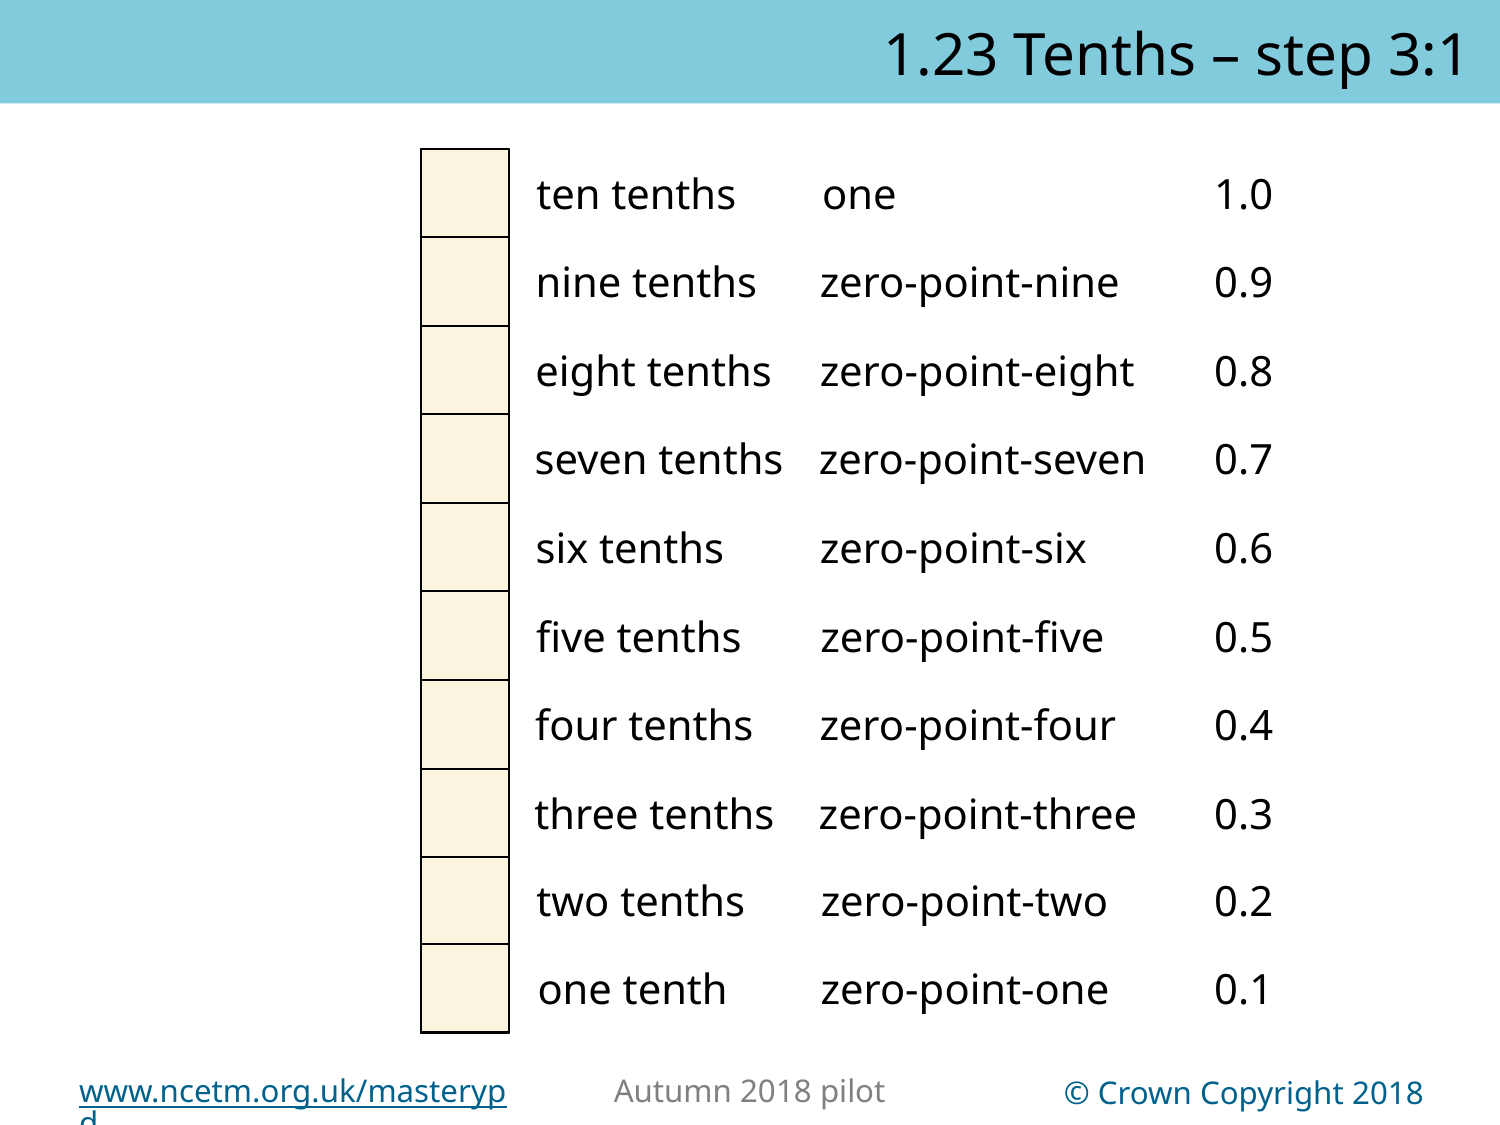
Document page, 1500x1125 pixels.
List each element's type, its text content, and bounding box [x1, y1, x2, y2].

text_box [420, 599, 1287, 681]
text_box one [807, 160, 912, 226]
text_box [420, 776, 1287, 858]
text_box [420, 952, 1287, 1033]
text_box [420, 148, 510, 236]
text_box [420, 687, 1287, 769]
text_box ten tenths [521, 160, 752, 226]
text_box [420, 236, 1287, 326]
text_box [420, 865, 1287, 945]
text_box 1.0 [1199, 160, 1289, 226]
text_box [420, 333, 1287, 415]
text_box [420, 510, 1287, 592]
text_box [420, 422, 1287, 504]
list 1.23 Tenths – step 3:1 [0, 0, 1500, 104]
